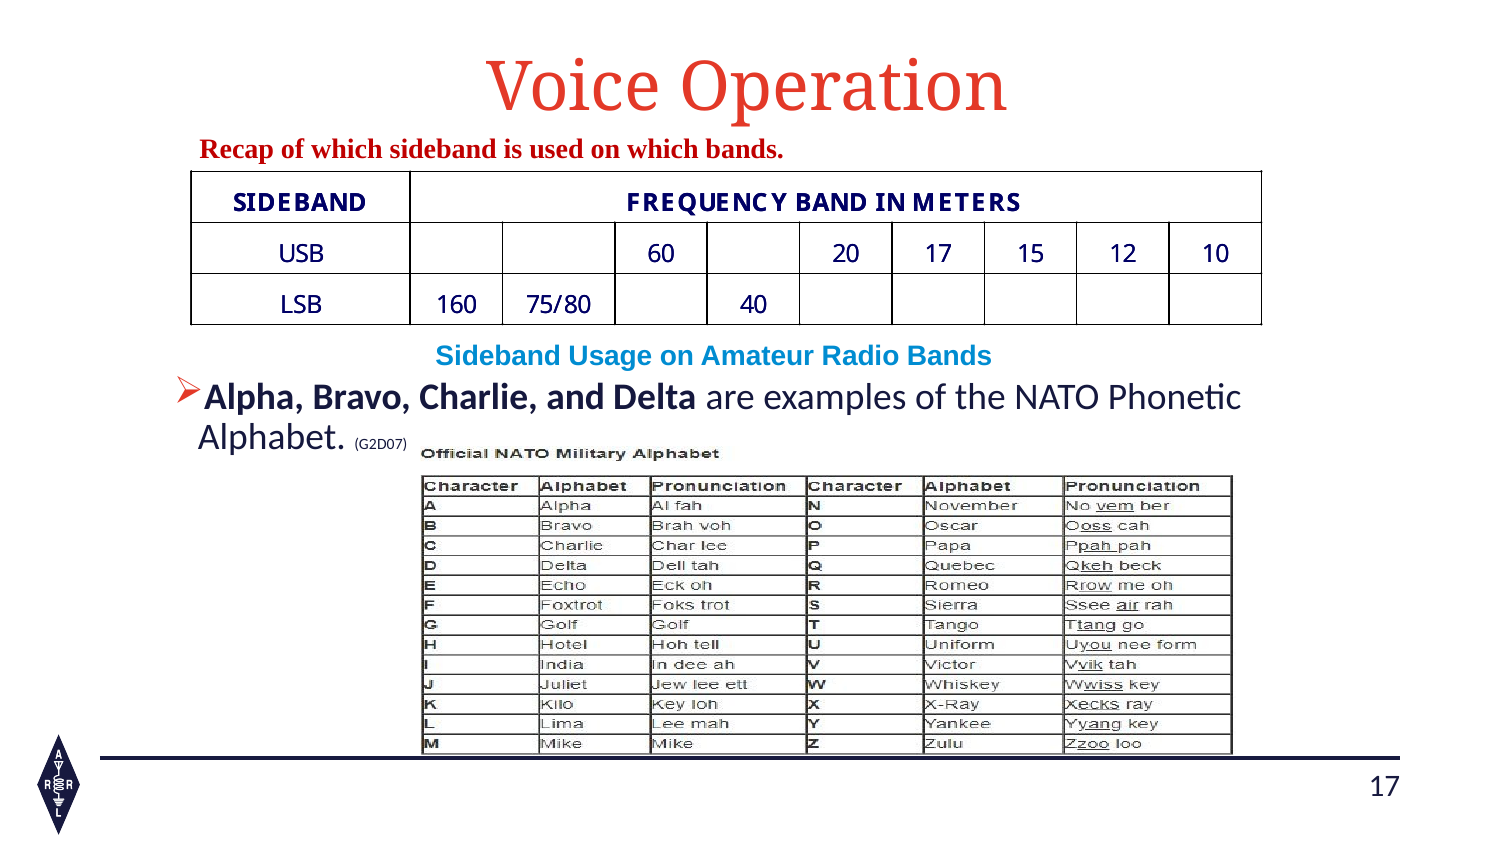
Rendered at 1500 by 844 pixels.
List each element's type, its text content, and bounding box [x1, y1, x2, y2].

list Alpha, Bravo, Charlie, and Delta are examples of the NATO Phonetic Alphabet. (G2D07) [174, 88, 1281, 741]
picture [37, 734, 80, 835]
picture [420, 446, 1236, 755]
picture [190, 170, 1264, 327]
slide_number 17 [1302, 761, 1400, 807]
title Voice Operation [101, 44, 1395, 145]
text_box Recap of which sideband is used on which bands. [184, 122, 876, 172]
text_box Sideband Usage on Amateur Radio Bands [420, 330, 1080, 379]
